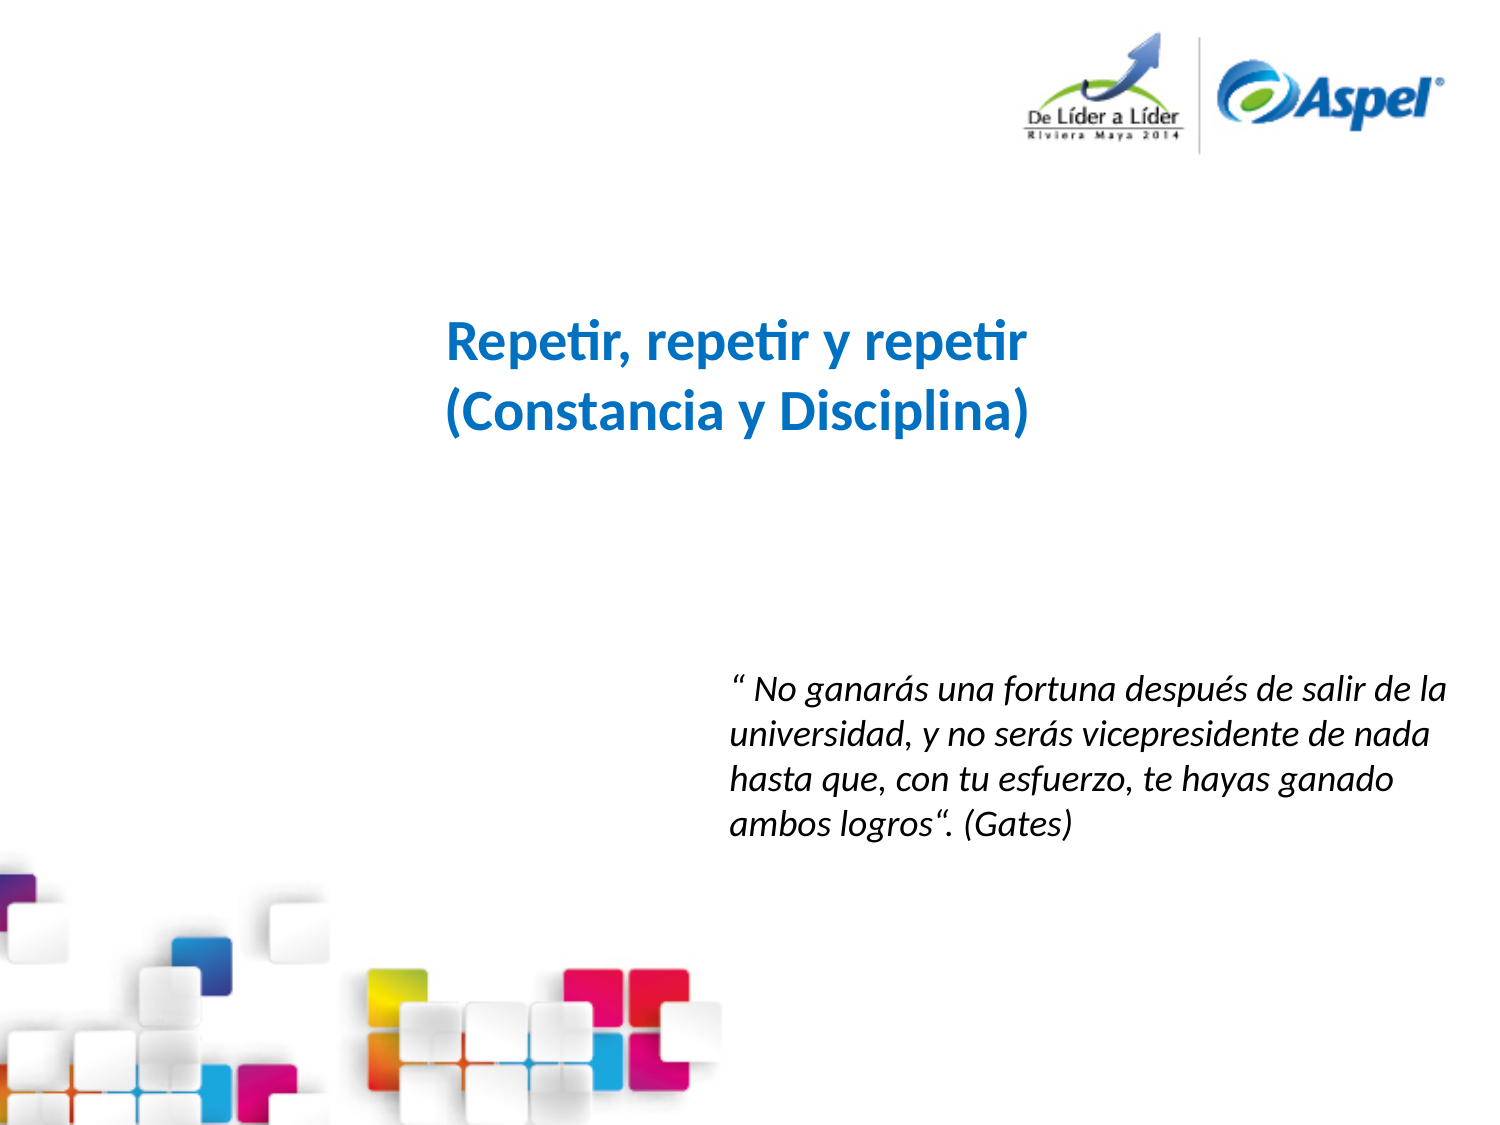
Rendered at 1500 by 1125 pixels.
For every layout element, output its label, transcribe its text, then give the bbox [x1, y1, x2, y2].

picture [0, 0, 1500, 1125]
text_box Repetir, repetir y repetir (Constancia y Disciplina) [230, 294, 1258, 450]
text_box “ No ganarás una fortuna después de salir de la universidad, y no serás vicepresidente de nada hasta que, con tu esfuerzo, te hayas ganado ambos logros“. (Gates) [714, 656, 1465, 852]
